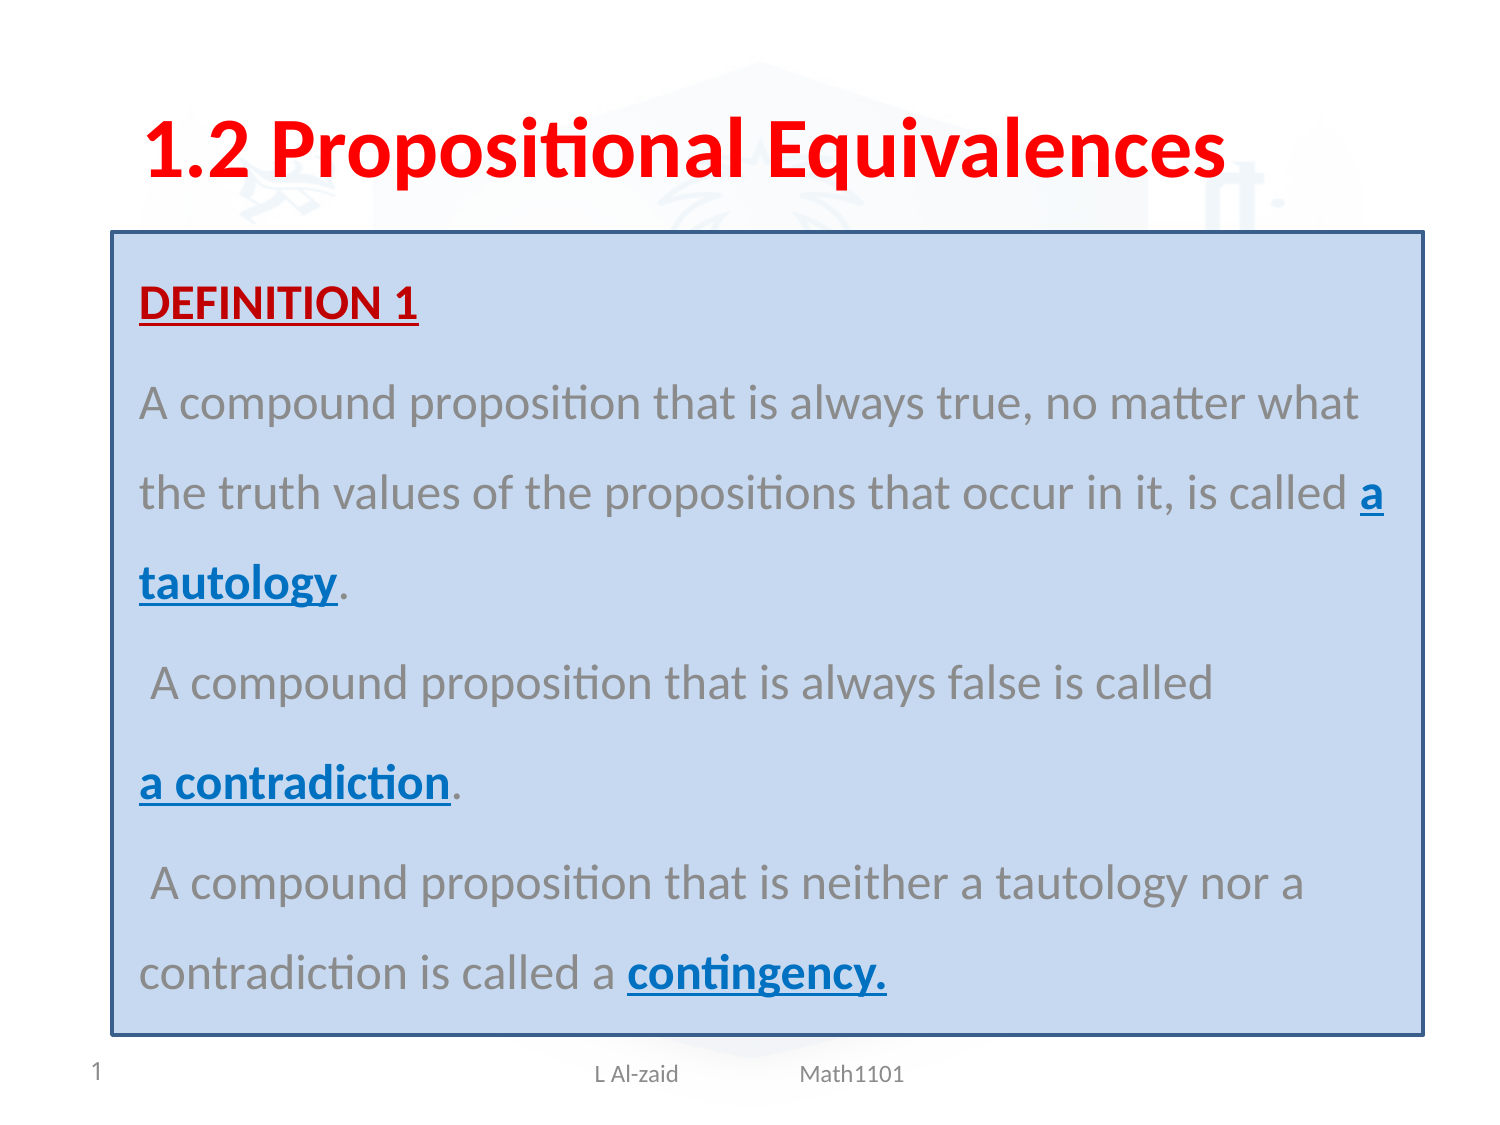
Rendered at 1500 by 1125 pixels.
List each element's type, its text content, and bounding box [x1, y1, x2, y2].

footer L Al-zaid Math1101 [512, 1042, 988, 1103]
text_box [110, 230, 1425, 1037]
subtitle DEFINITION 1 A compound proposition that is always true, no matter what the truth values of the propositions that occur in it, is called a tautology. A compound proposition that is always false is called a contradiction. A compound proposition that is neither a tautology nor a contradiction is called a contingency. [123, 231, 1400, 1035]
title 1.2 Propositional Equivalences [112, 78, 1258, 209]
slide_number 1 [75, 1042, 425, 1103]
